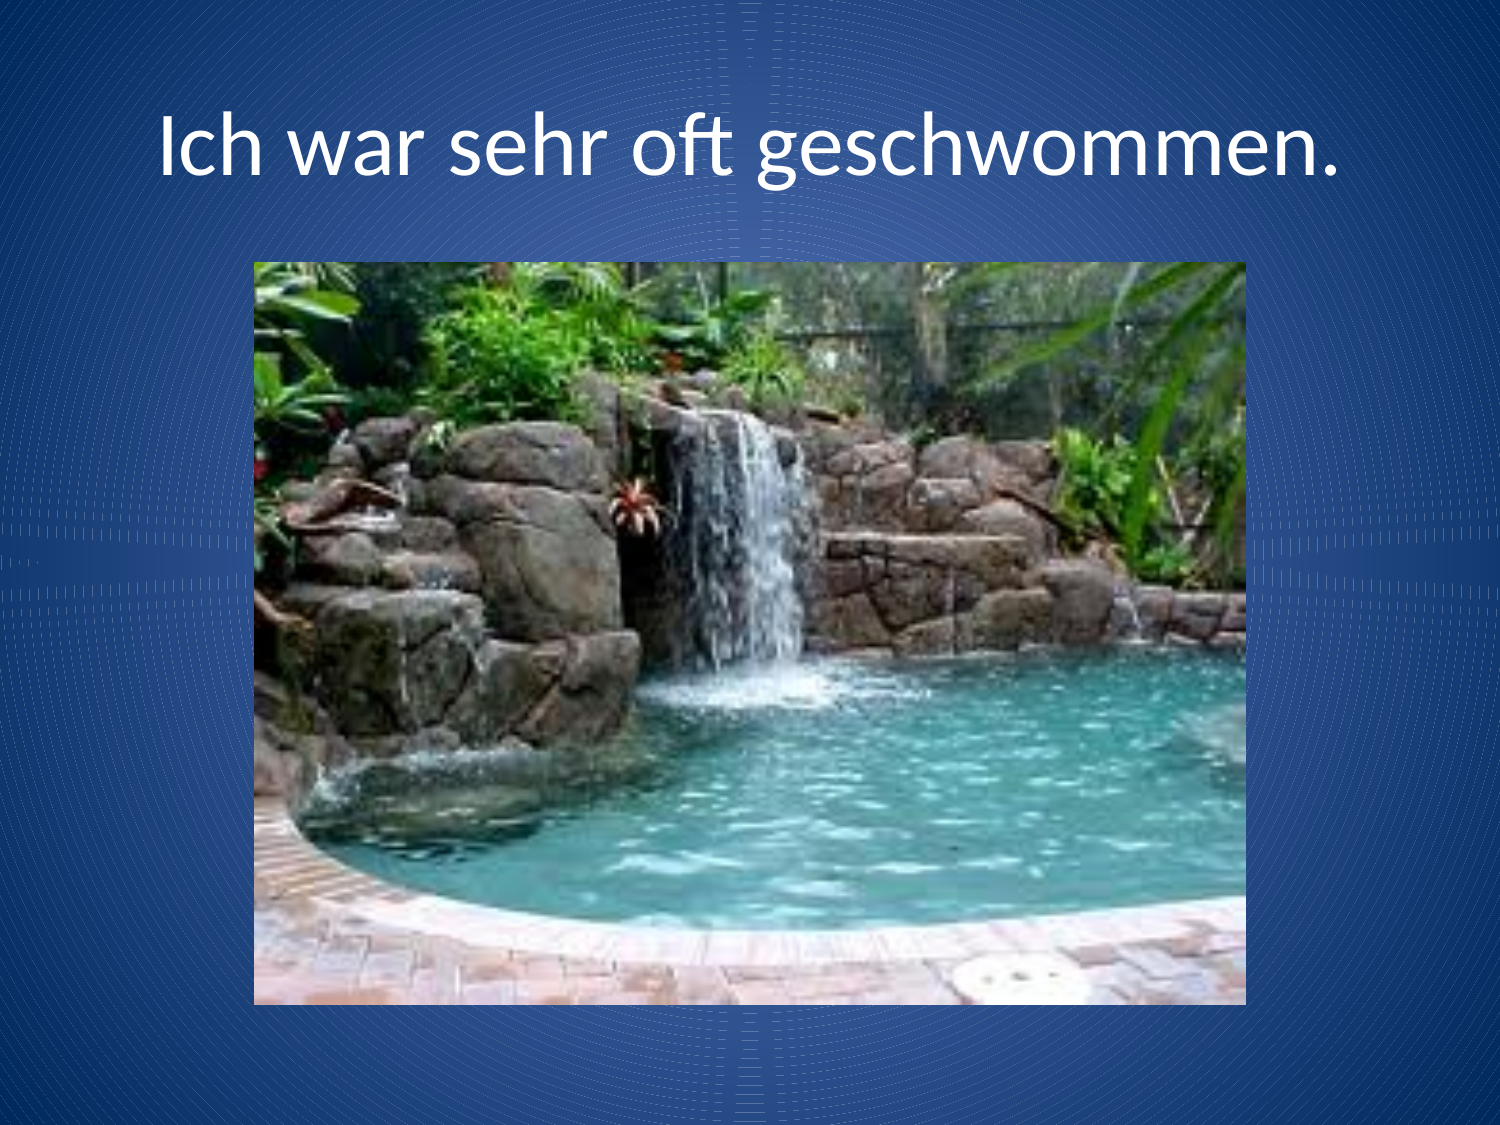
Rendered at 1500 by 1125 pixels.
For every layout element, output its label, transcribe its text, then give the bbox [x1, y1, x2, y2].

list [74, 262, 1426, 1006]
title Ich war sehr oft geschwommen. [75, 45, 1425, 233]
